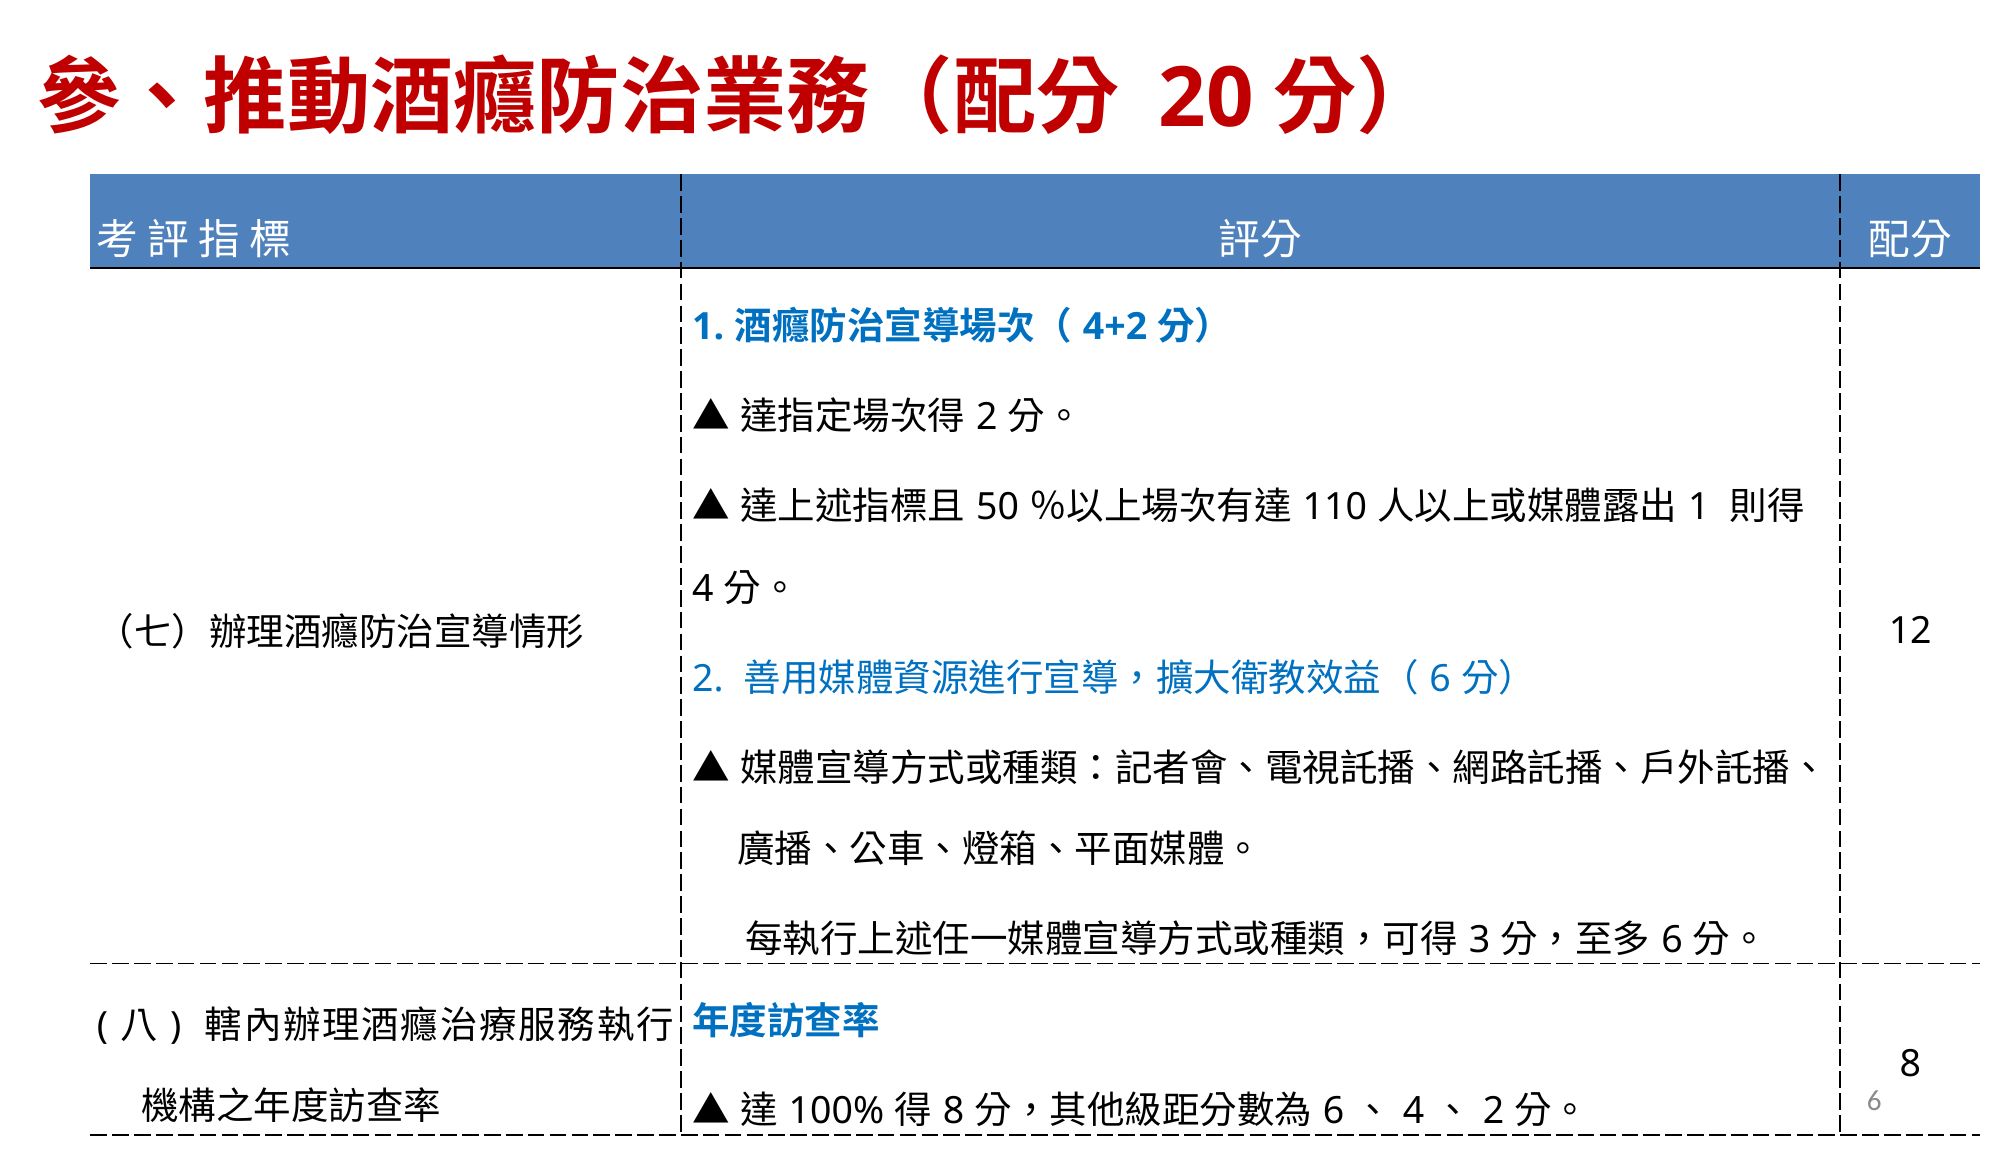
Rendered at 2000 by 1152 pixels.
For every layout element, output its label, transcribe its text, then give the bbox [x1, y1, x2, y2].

table_cell 12 [1840, 269, 1980, 963]
table_cell （七）辦理酒癮防治宣導情形 [90, 269, 681, 963]
table_cell (八) 轄內辦理酒癮治療服務執行機構之年度訪查率 [90, 963, 681, 1135]
table_header 評分 [681, 174, 1840, 267]
table_header 配分 [1840, 174, 1980, 267]
table_cell 8 [1840, 963, 1980, 1135]
table_header 考 評 指 標 [90, 174, 681, 267]
table_cell 年度訪查率 ▲達100%得8分，其他級距分數為6、4、2分。 [681, 963, 1840, 1135]
table_cell 1.酒癮防治宣導場次（4+2分） ▲達指定場次得2分。 ▲達上述指標且50％以上場次有達110人以上或媒體露出1 則得4分。 2. 善用媒體資源進行宣導，擴大衛教效益（6分） ▲媒體宣導方式或種類：記者會、電視託播、網路託播、戶外託播、廣播、公車、燈箱、平面媒體。 每執行上述任一媒體宣導方式或種類，可得3分，至多6分。 [681, 269, 1840, 963]
title 參、推動酒癮防治業務（配分 20分） [19, 0, 1900, 190]
